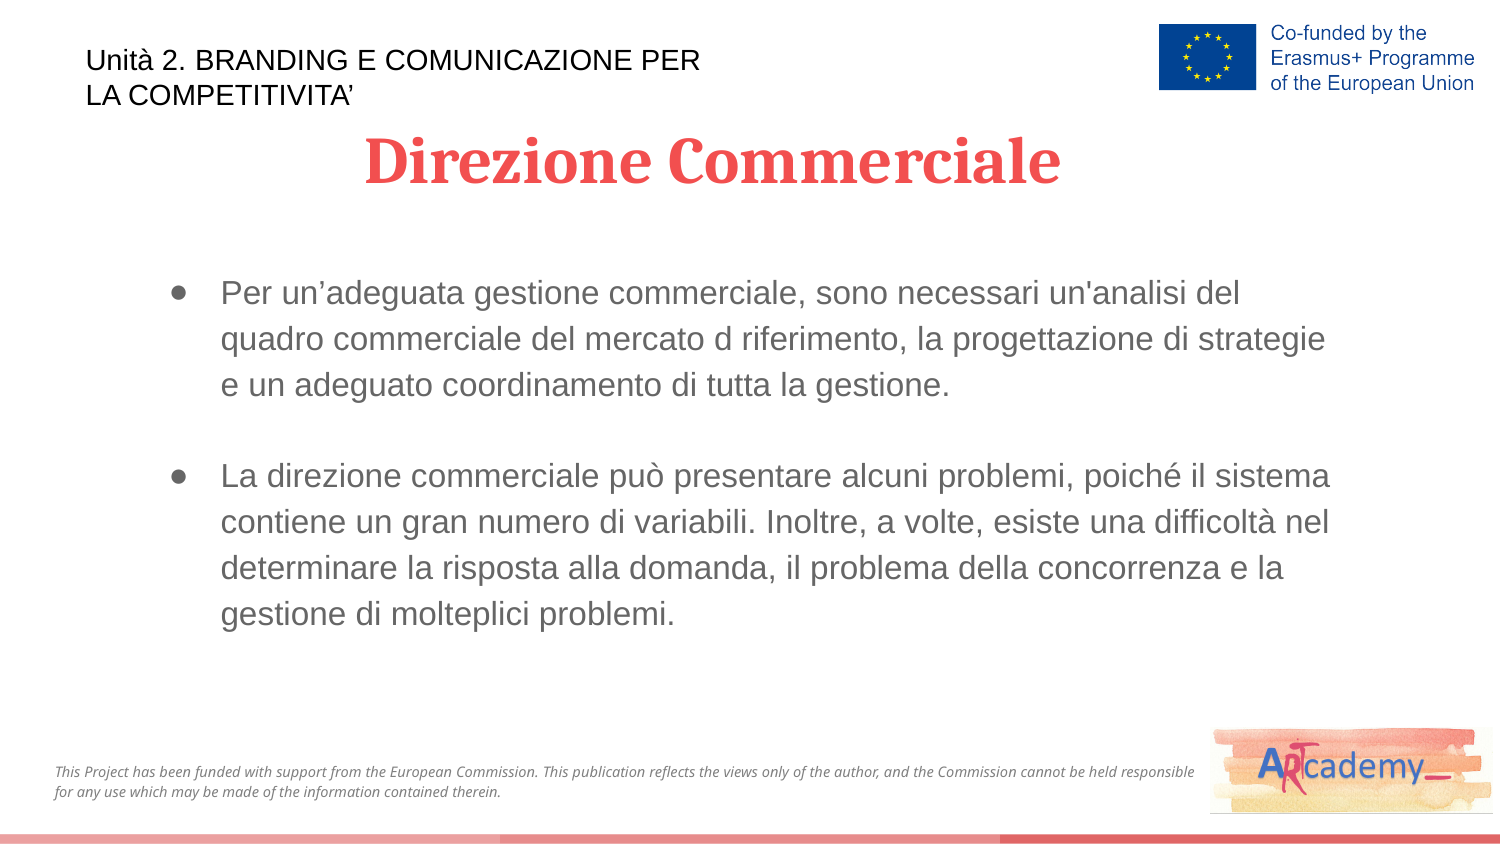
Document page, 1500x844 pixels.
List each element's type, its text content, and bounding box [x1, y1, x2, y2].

list Per un’adeguata gestione commerciale, sono necessari un'analisi del quadro commerciale del mercato d riferimento, la progettazione di strategie e un adeguato coordinamento di tutta la gestione. La direzione commerciale può presentare alcuni problemi, poiché il sistema contiene un gran numero di variabili. Inoltre, a volte, esiste una difficoltà nel determinare la risposta alla domanda, il problema della concorrenza e la gestione di molteplici problemi. [130, 250, 1370, 701]
title Direzione Commerciale [94, 64, 1333, 213]
text_box Unità 2. BRANDING E COMUNICAZIONE PER LA COMPETITIVITA’ [70, 33, 750, 119]
picture [1210, 709, 1493, 844]
picture [1158, 24, 1474, 94]
text_box This Project has been funded with support from the European Commission. This publication reflects the views only of the author, and the Commission cannot be held responsible for any use which may be made of the information contained therein. [39, 754, 1205, 799]
